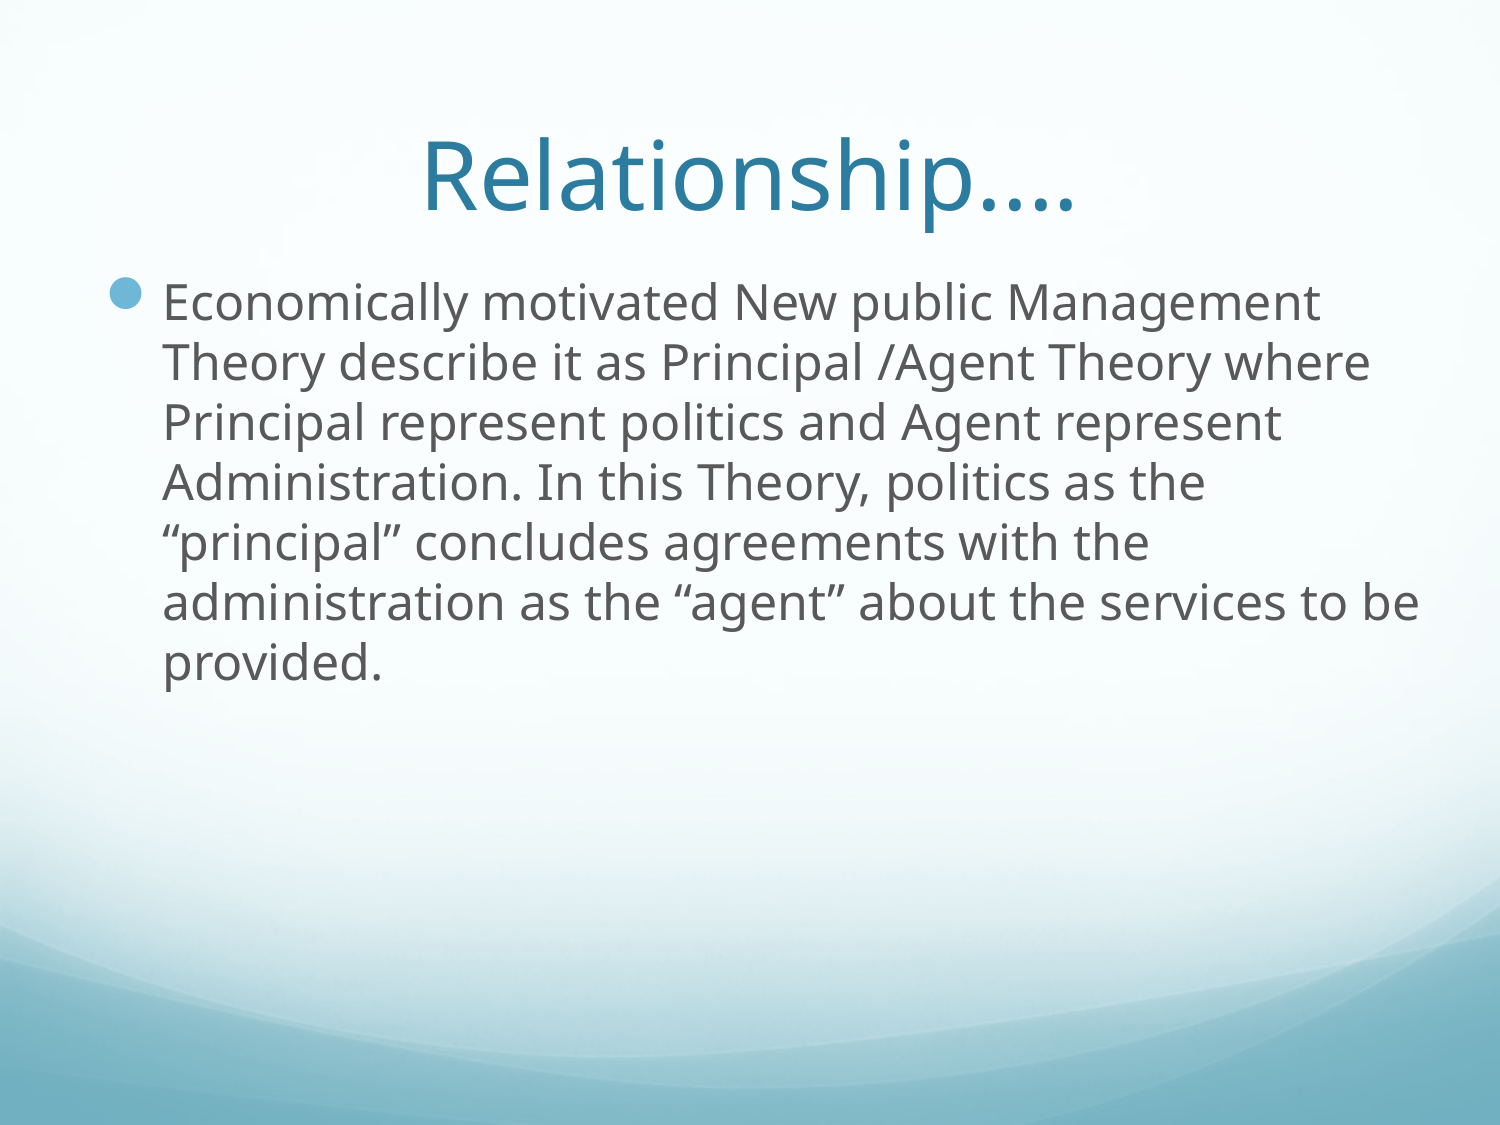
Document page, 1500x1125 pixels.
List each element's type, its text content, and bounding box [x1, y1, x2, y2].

list Economically motivated New public Management Theory describe it as Principal /Agent Theory where Principal represent politics and Agent represent Administration. In this Theory, politics as the “principal” concludes agreements with the administration as the “agent” about the services to be provided. [90, 262, 1461, 1102]
title Relationship.... [90, 17, 1410, 237]
